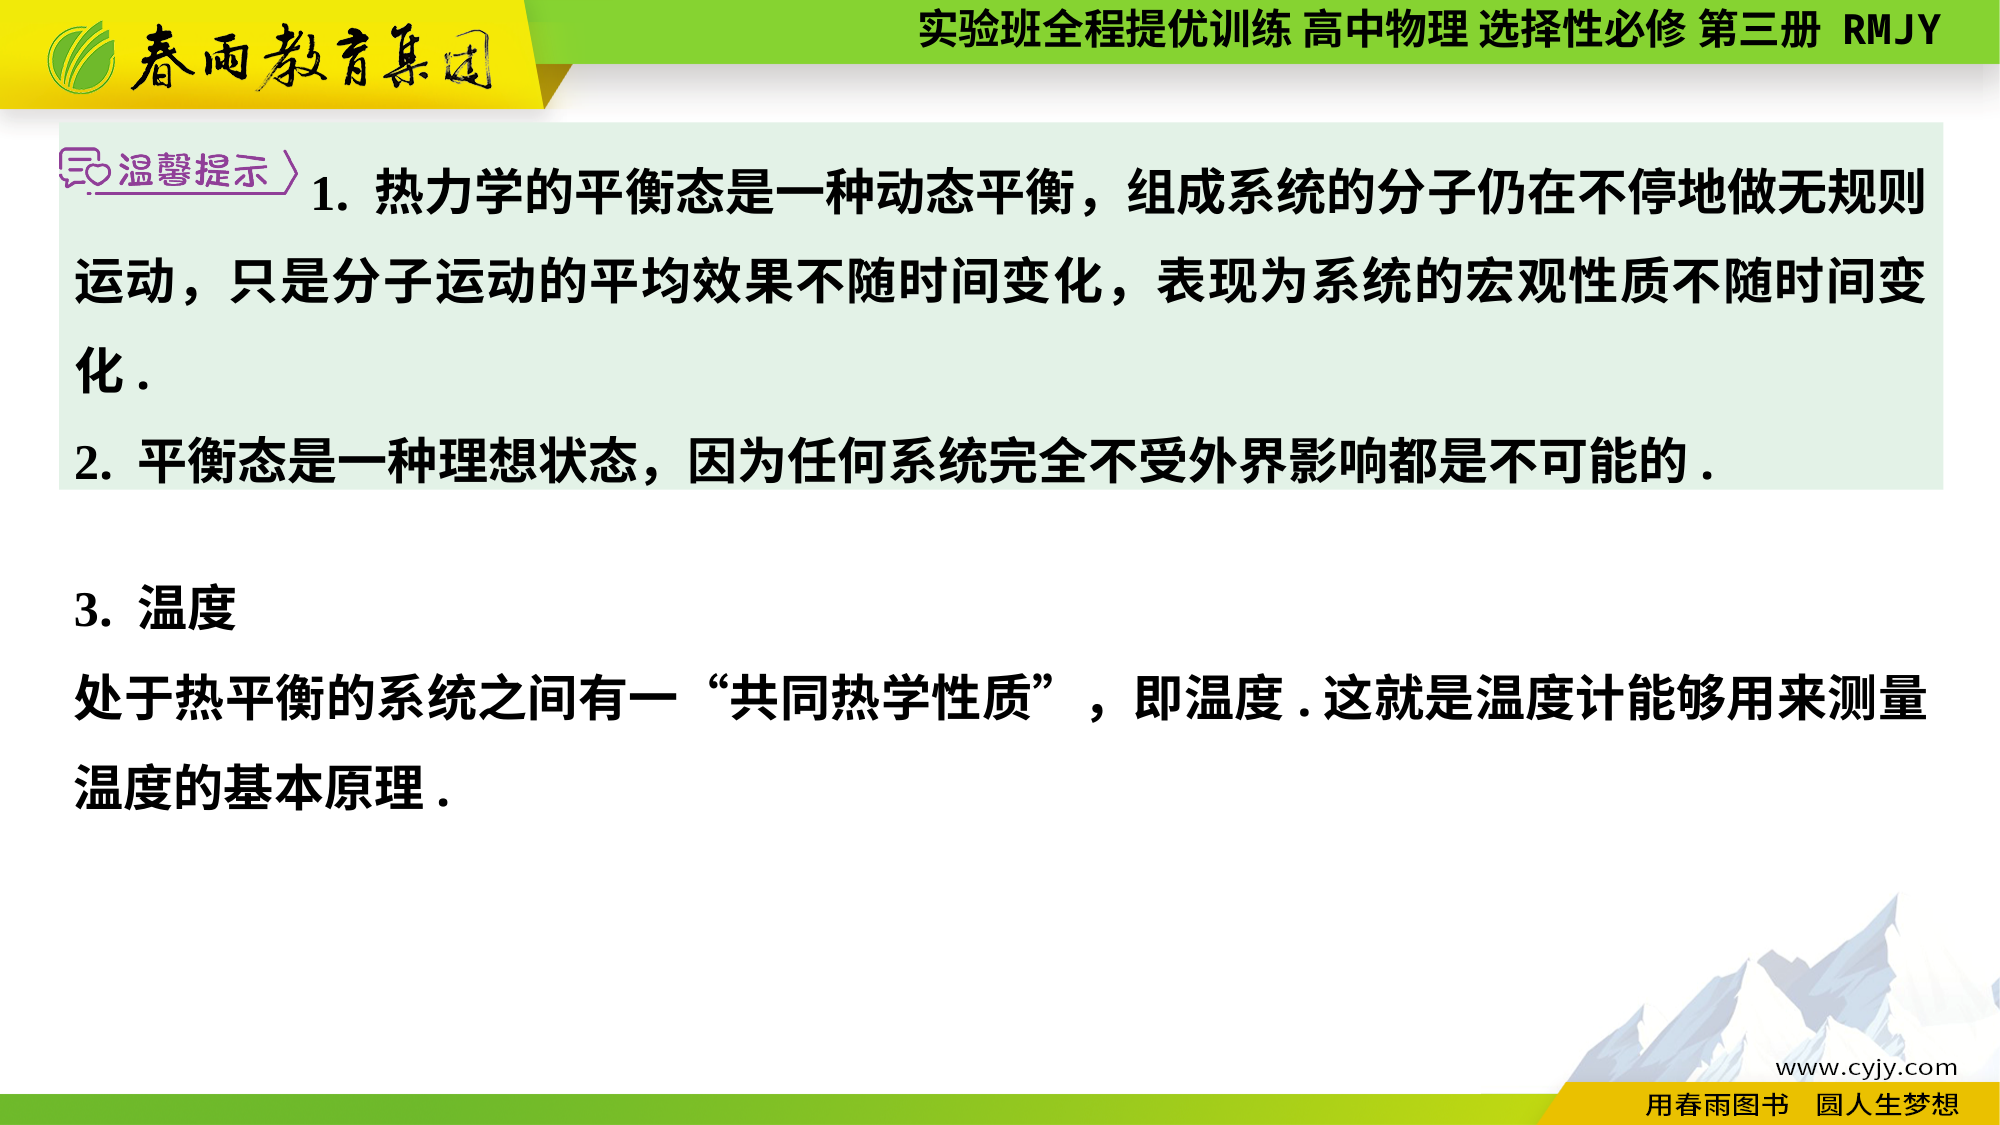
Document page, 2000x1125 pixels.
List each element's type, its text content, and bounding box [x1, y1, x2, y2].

picture [0, 0, 2000, 1125]
list 1. 热力学的平衡态是一种动态平衡，组成系统的分子仍在不停地做无规则运动，只是分子运动的平均效果不随时间变化，表现为系统的宏观性质不随时间变化. 2. 平衡态是一种理想状态，因为任何系统完全不受外界影响都是不可能的. [59, 122, 1944, 490]
text_box 3. 温度 处于热平衡的系统之间有一“共同热学性质”，即温度.这就是温度计能够用来测量温度的基本原理. [59, 538, 1944, 824]
